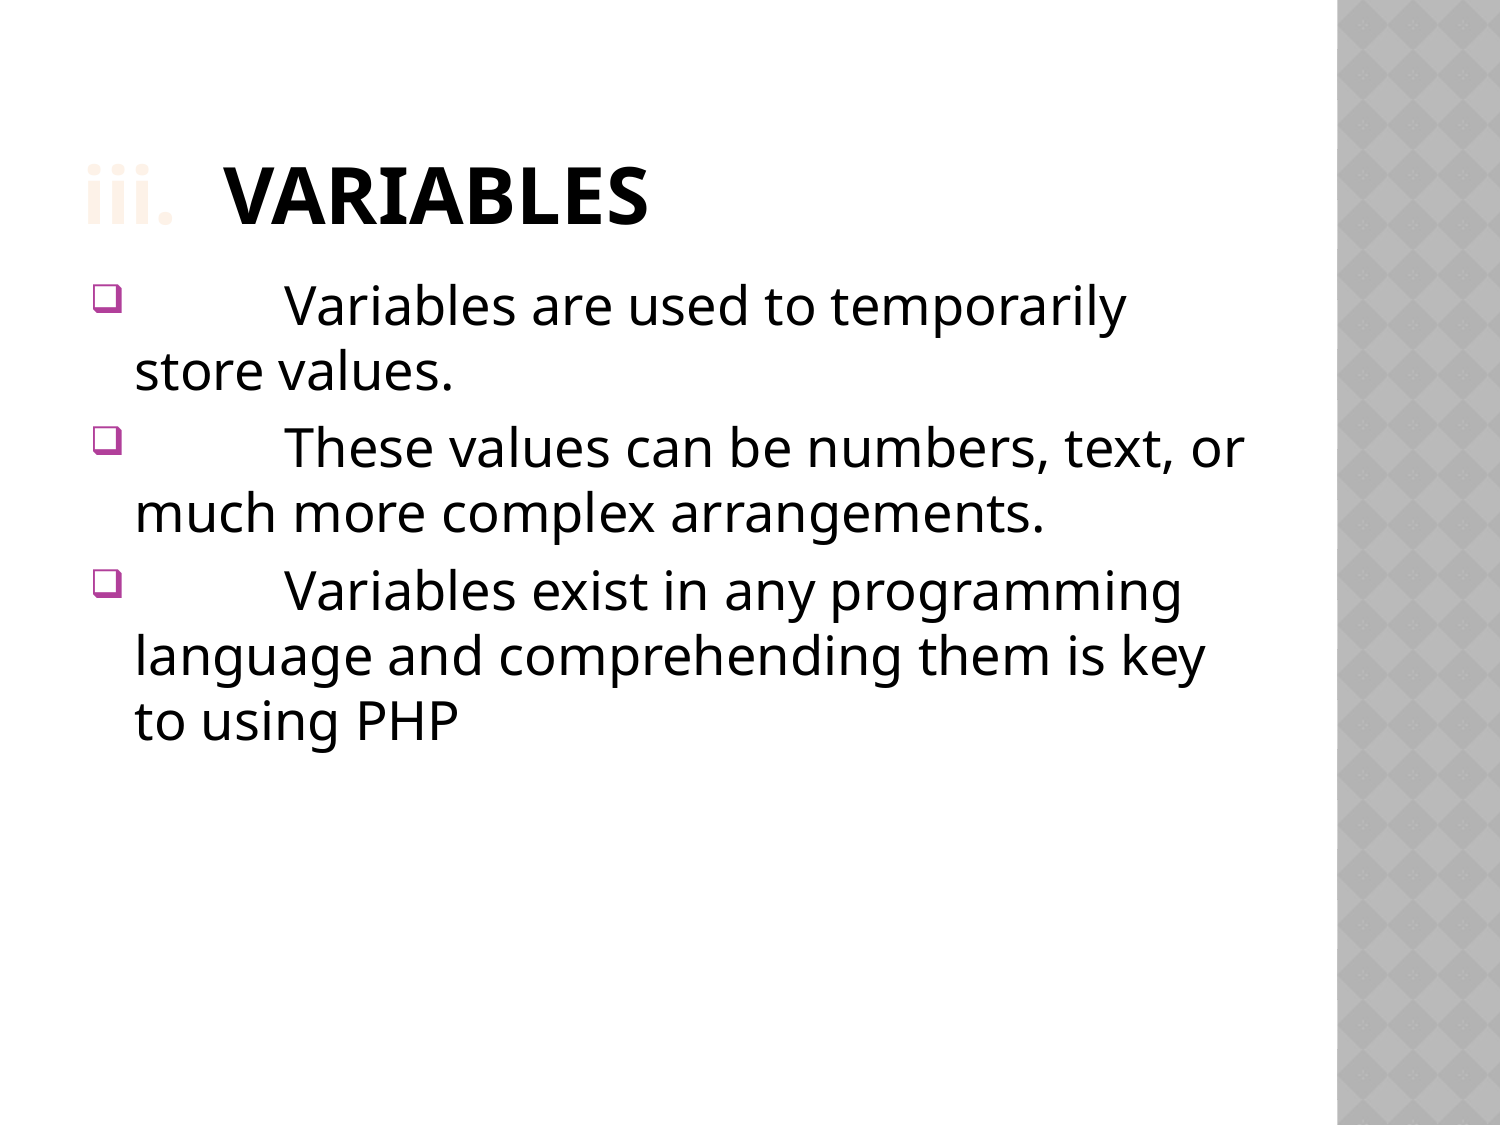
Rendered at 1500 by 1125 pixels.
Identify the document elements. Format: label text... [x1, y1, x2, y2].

list Variables are used to temporarily store values. These values can be numbers, text, or much more complex arrangements. Variables exist in any programming language and comprehending them is key to using PHP [75, 264, 1263, 1059]
title Variables [75, 52, 1263, 240]
